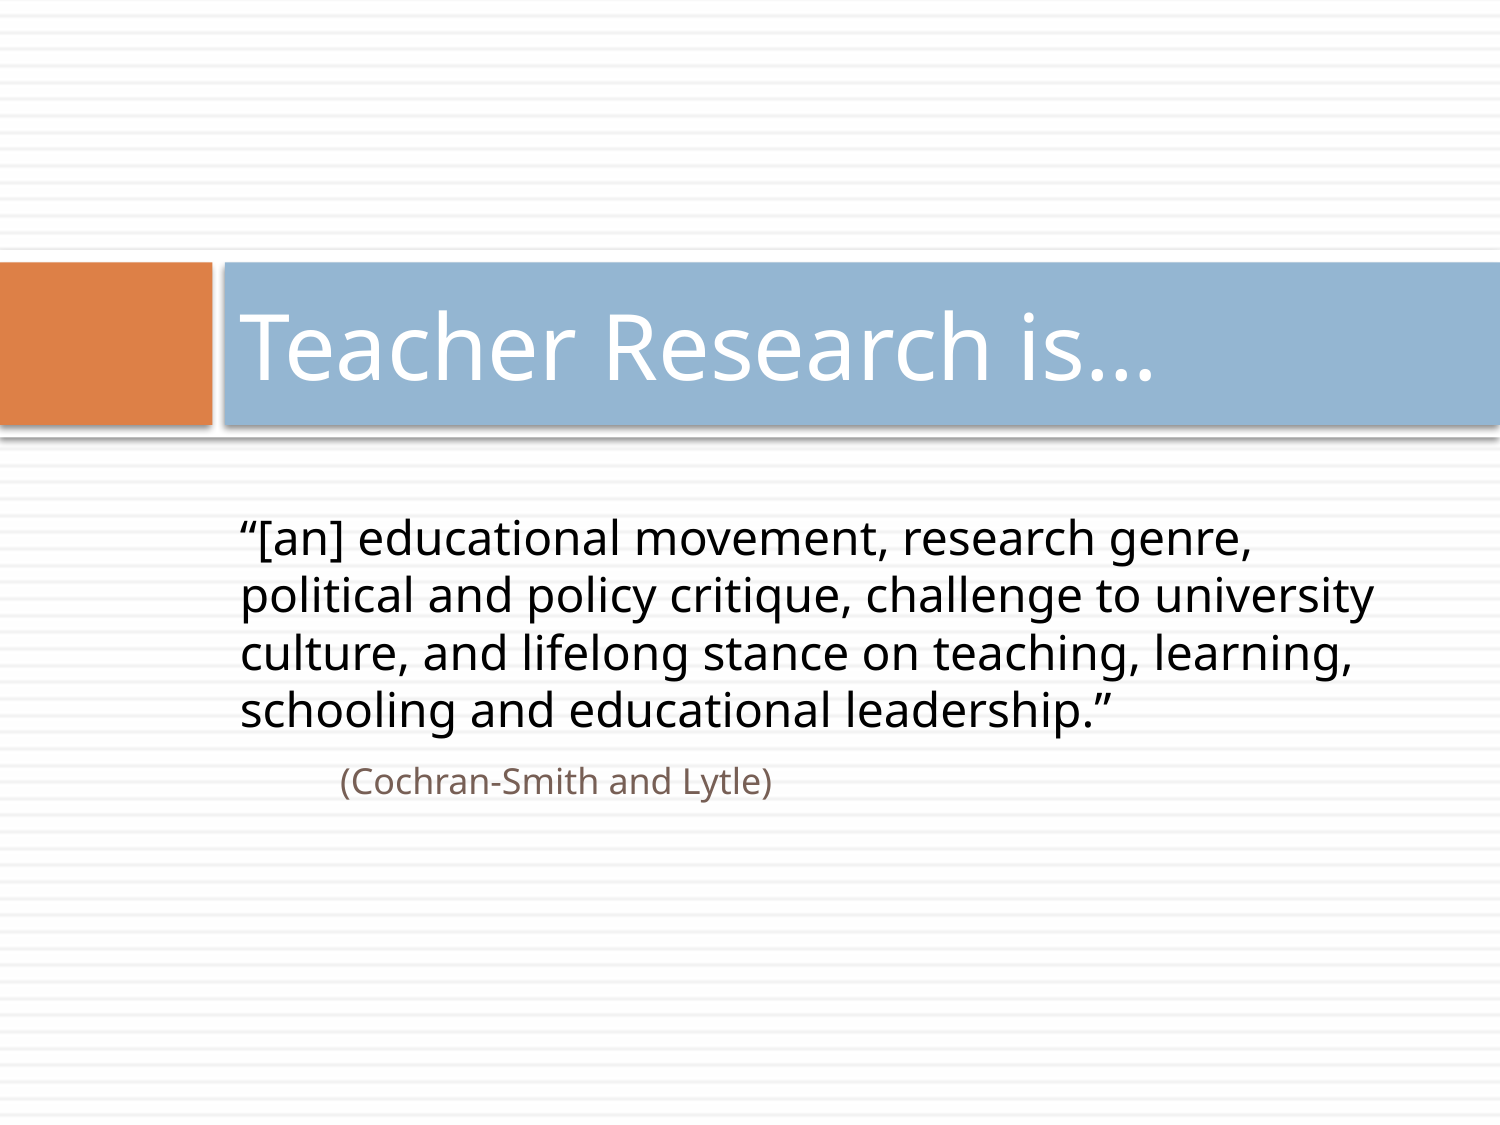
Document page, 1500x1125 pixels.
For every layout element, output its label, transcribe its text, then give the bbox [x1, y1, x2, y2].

title Teacher Research is… [225, 262, 1475, 425]
list “[an] educational movement, research genre, political and policy critique, challenge to university culture, and lifelong stance on teaching, learning, schooling and educational leadership.” (Cochran-Smith and Lytle) [225, 500, 1394, 842]
